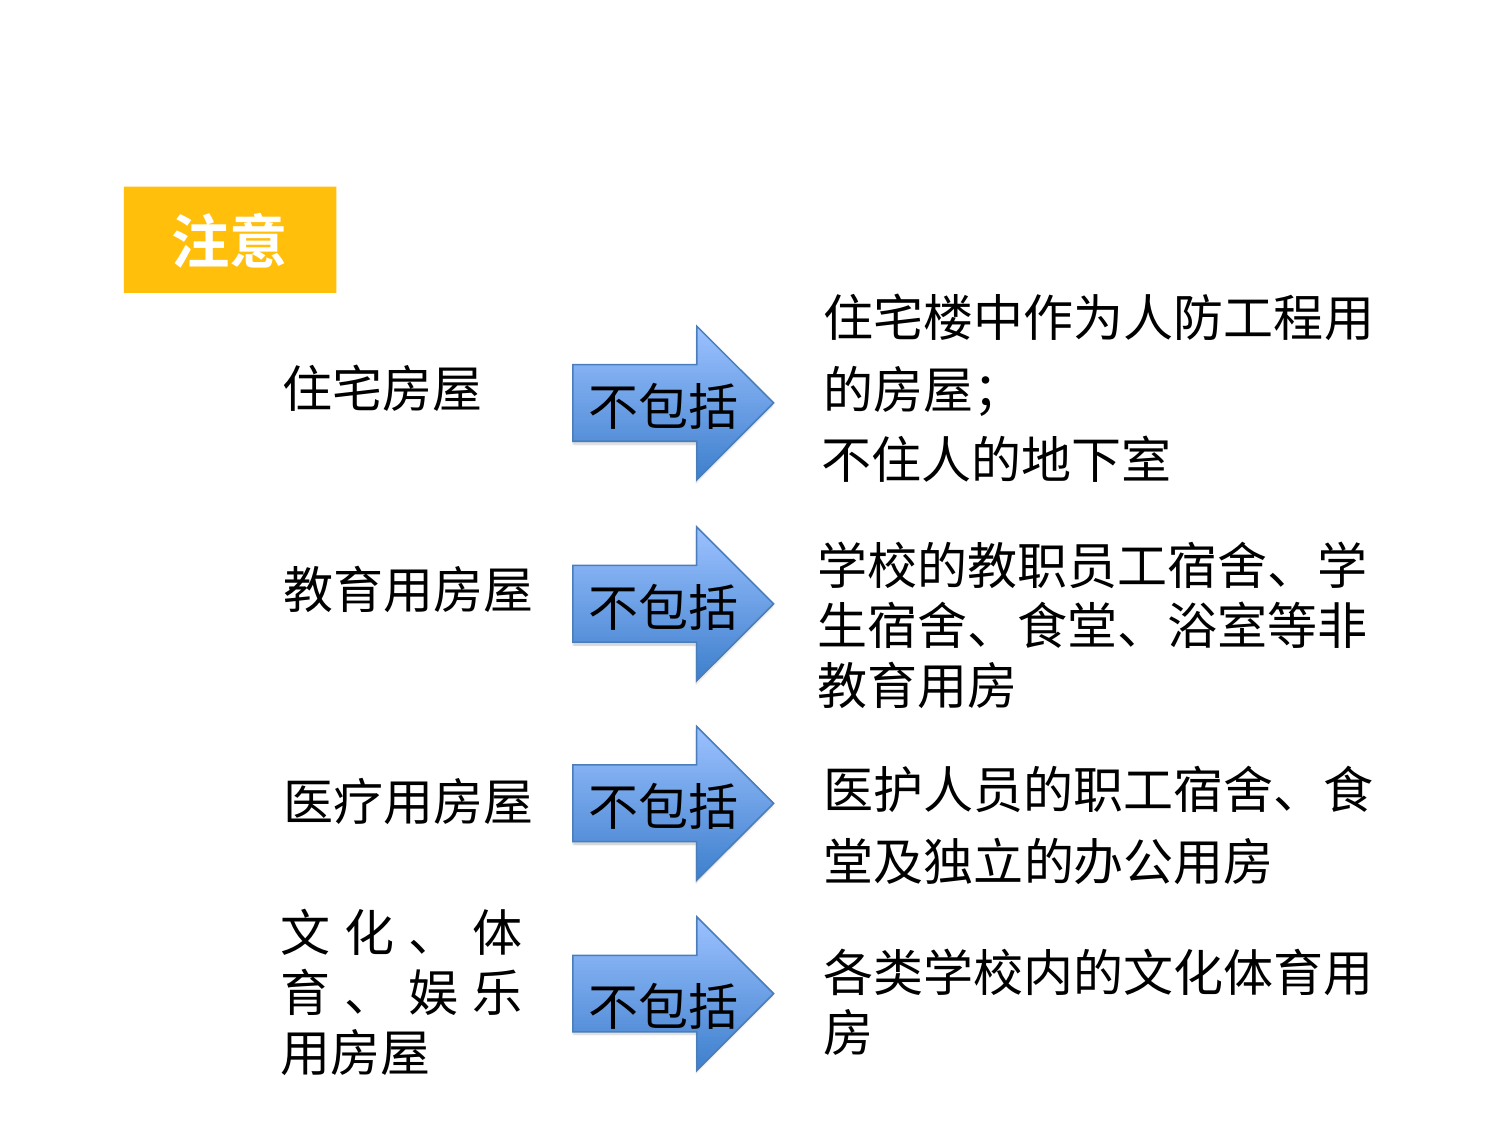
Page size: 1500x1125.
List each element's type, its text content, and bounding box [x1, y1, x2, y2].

text_box 文化、体育、娱乐用房屋 [265, 894, 538, 1089]
text_box [754, 783, 774, 823]
text_box 不包括 [573, 337, 754, 443]
text_box 注意 [122, 185, 338, 295]
text_box [754, 973, 774, 1014]
text_box [754, 383, 774, 423]
text_box [696, 443, 734, 480]
text_box [696, 843, 734, 881]
text_box [754, 584, 774, 624]
text_box [696, 644, 734, 681]
text_box 学校的教职员工宿舍、学生宿舍、食堂、浴室等非教育用房 [803, 527, 1400, 722]
text_box 各类学校内的文化体育用房 [809, 934, 1424, 1069]
text_box [696, 326, 708, 337]
text_box [696, 1043, 725, 1071]
text_box 不包括 [573, 538, 754, 644]
text_box [696, 726, 709, 738]
text_box 医护人员的职工宿舍、食堂及独立的办公用房 [809, 739, 1436, 899]
text_box 住宅楼中作为人防工程用的房屋； [809, 267, 1400, 426]
text_box 住宅房屋 [267, 349, 498, 425]
text_box [696, 527, 708, 538]
text_box 不包括 [573, 738, 754, 843]
text_box 教育用房屋 [268, 550, 549, 626]
text_box 不包括 [573, 937, 754, 1043]
text_box 医疗用房屋 [268, 763, 549, 838]
text_box [696, 916, 717, 937]
text_box 不住人的地下室 [806, 420, 1187, 496]
